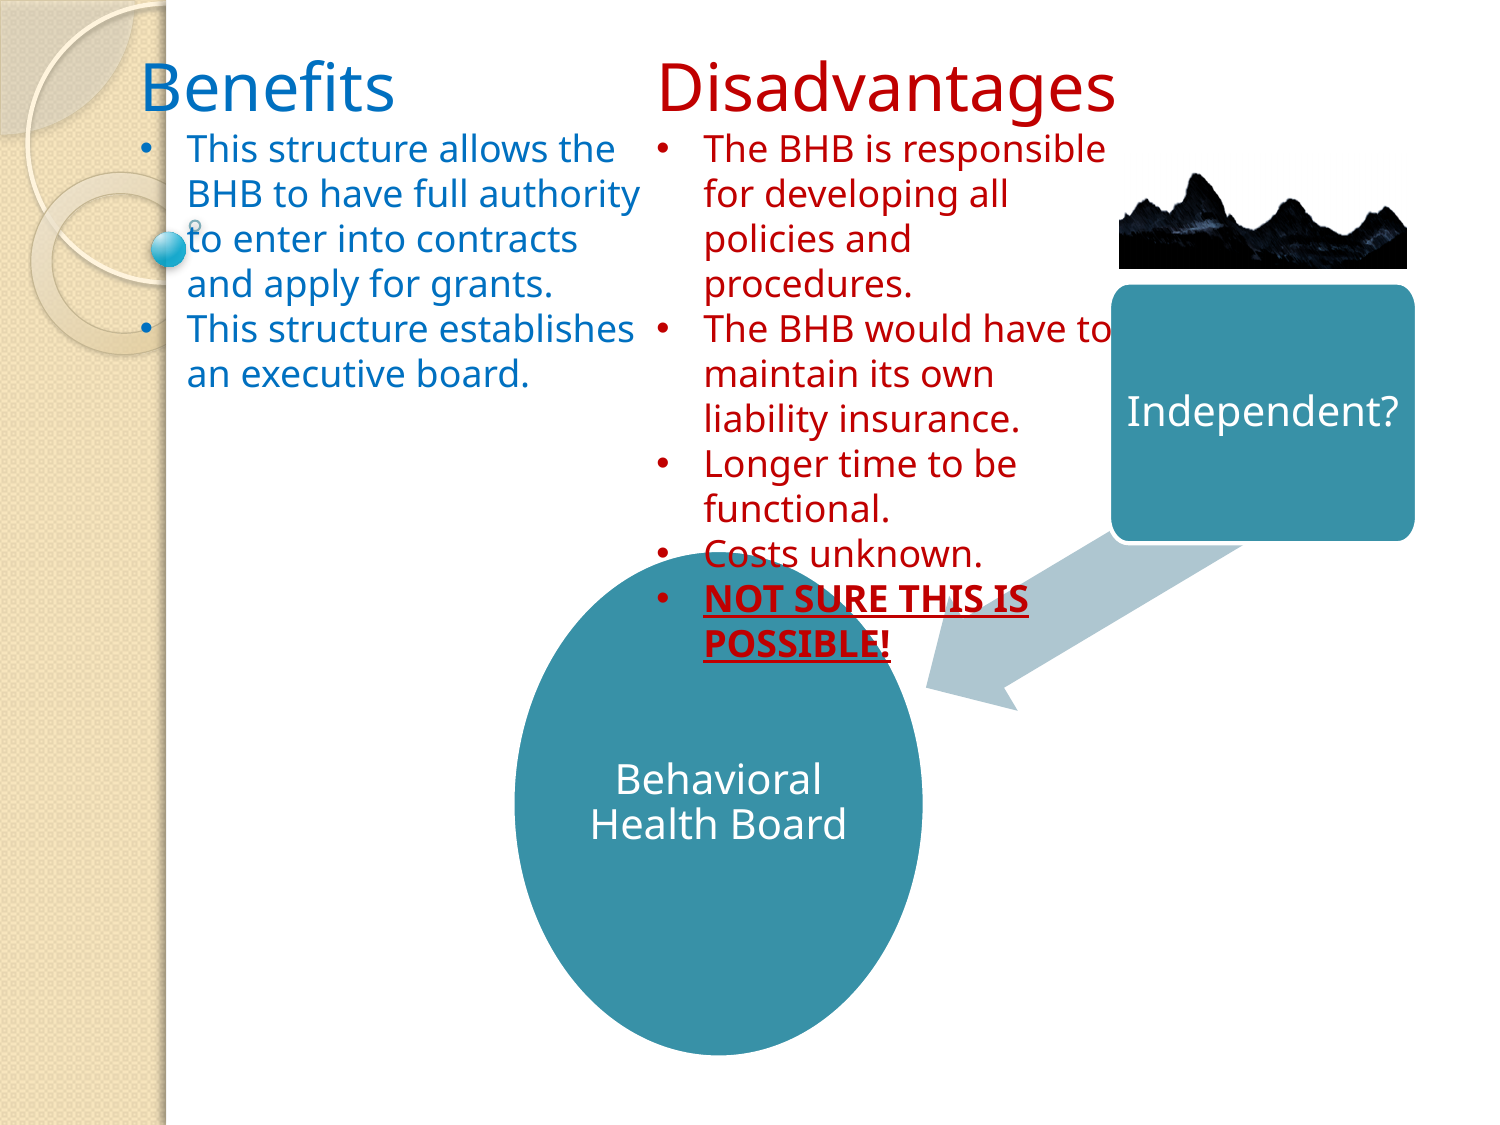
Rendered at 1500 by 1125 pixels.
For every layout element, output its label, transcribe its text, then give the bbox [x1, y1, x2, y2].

text_box Benefits This structure allows the BHB to have full authority to enter into contracts and apply for grants. This structure establishes an executive board. [124, 37, 657, 448]
picture [1119, 153, 1407, 270]
text_box Disadvantages The BHB is responsible for developing all policies and procedures. The BHB would have to maintain its own liability insurance. Longer time to be functional. Costs unknown. NOT SURE THIS IS POSSIBLE! [657, 37, 1142, 279]
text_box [512, 282, 1418, 1058]
